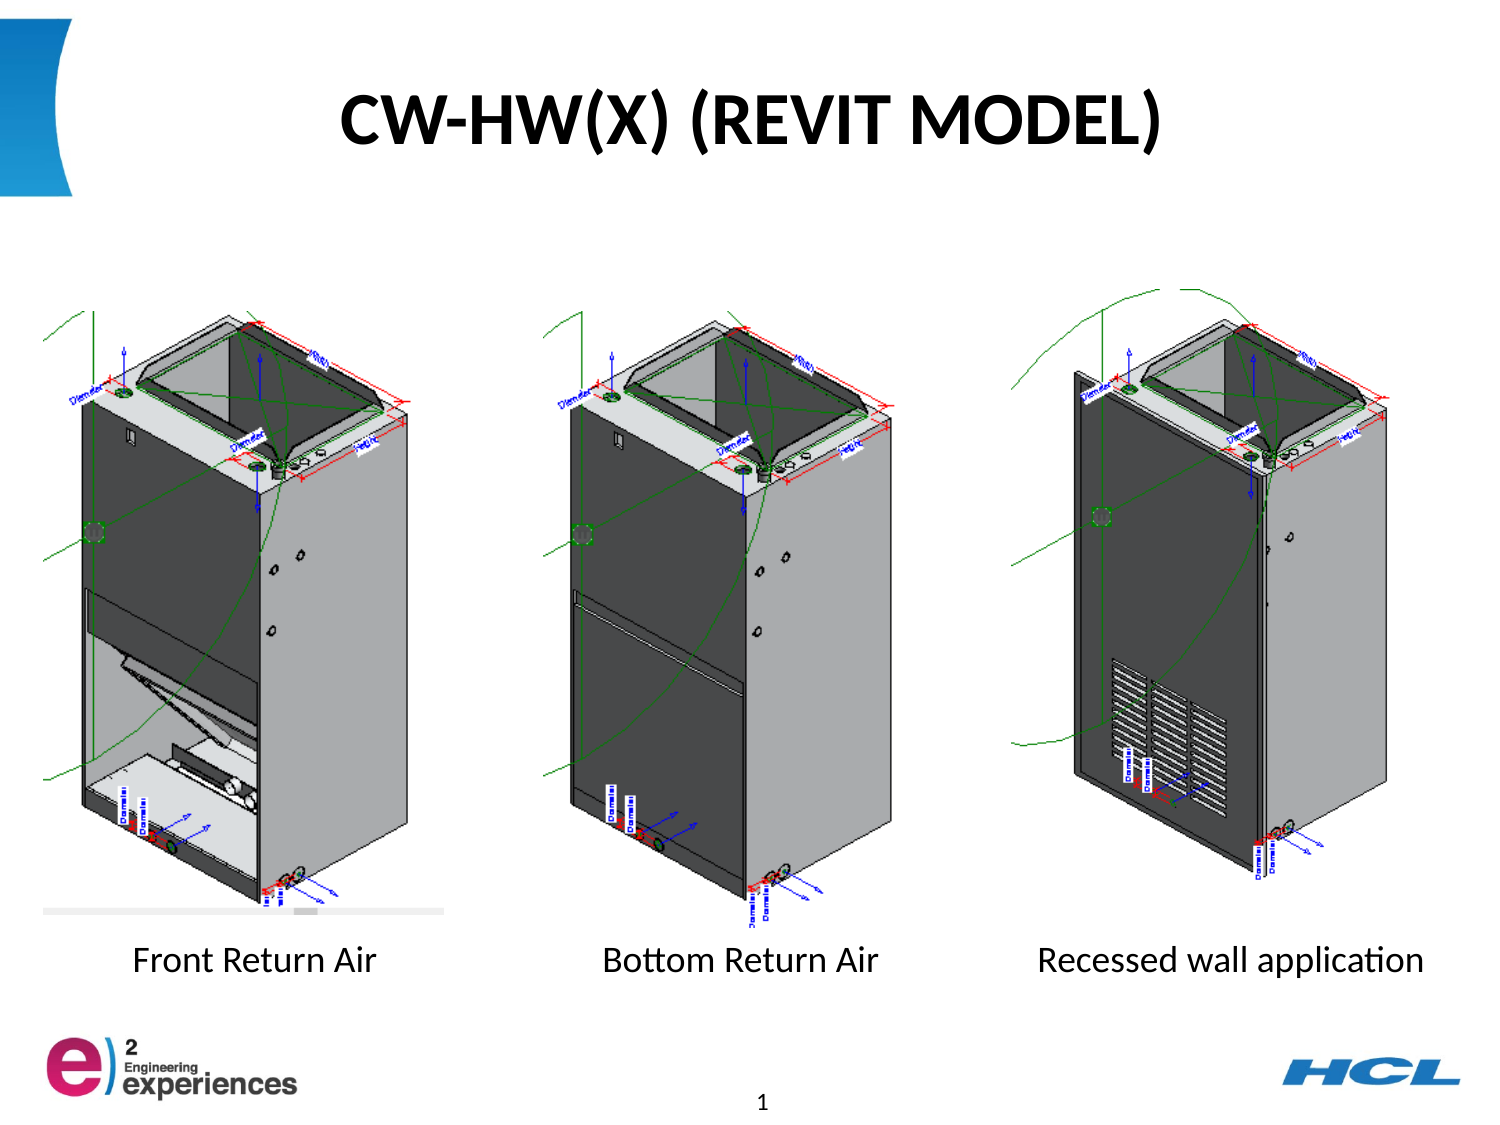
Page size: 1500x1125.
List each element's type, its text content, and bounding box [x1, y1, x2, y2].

picture [0, 0, 1500, 1125]
text_box Bottom Return Air [579, 935, 895, 988]
text_box Recessed wall application [1014, 927, 1440, 988]
text_box Front Return Air [109, 927, 393, 988]
text_box CW-HW(X) (REVIT MODEL) [85, 45, 1419, 184]
